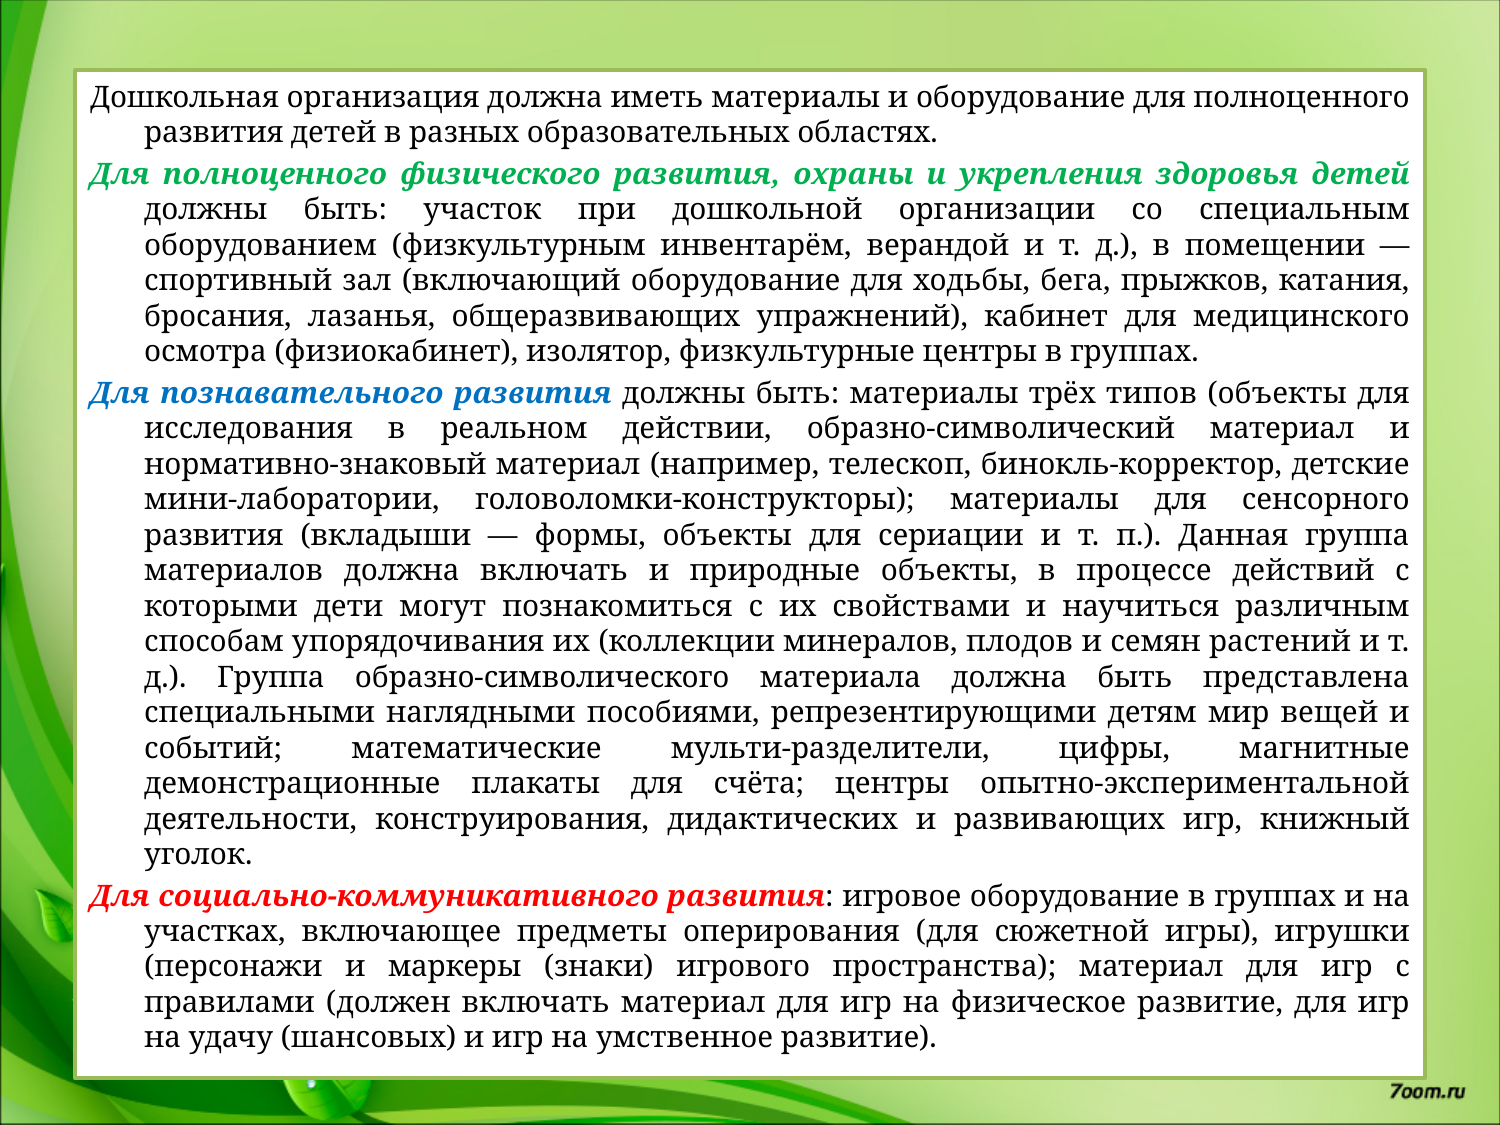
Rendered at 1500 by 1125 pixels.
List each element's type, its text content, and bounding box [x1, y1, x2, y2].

picture [0, 0, 1500, 1125]
list Дошкольная организация должна иметь материалы и оборудование для полноценного развития детей в разных образовательных областях. Для полноценного физического развития, охраны и укрепления здоровья детей должны быть: участок при дошкольной организации со специальным оборудованием (физкультурным инвентарём, верандой и т. д.), в помещении — спортивный зал (включающий оборудование для ходьбы, бега, прыжков, катания, бросания, лазанья, общеразвивающих упражнений), кабинет для медицинского осмотра (физиокабинет), изолятор, физкультурные центры в группах. Для познавательного развития должны быть: материалы трёх типов (объекты для исследования в реальном действии, образно-символический материал и нормативно-знаковый материал (например, телескоп, бинокль-корректор, детские мини-лаборатории, головоломки-конструкторы); материалы для сенсорного развития (вкладыши — формы, объекты для сериации и т. п.). Данная группа материалов должна включать и природные объекты, в процессе действий с которыми дети могут познакомиться с их свойствами и научиться различным способам упорядочивания их (коллекции минералов, плодов и семян растений и т. д.). Группа образно-символического материала должна быть представлена специальными наглядными пособиями, репрезентирующими детям мир вещей и событий; математические мульти-разделители, цифры, магнитные демонстрационные плакаты для счёта; центры опытно-экспериментальной деятельности, конструирования, дидактических и развивающих игр, книжный уголок. Для социально-коммуникативного развития: игровое оборудование в группах и на участках, включающее предметы оперирования (для сюжетной игры), игрушки (персонажи и маркеры (знаки) игрового пространства); материал для игр с правилами (должен включать материал для игр на физическое развитие, для игр на удачу (шансовых) и игр на умственное развитие). [73, 68, 1427, 1080]
